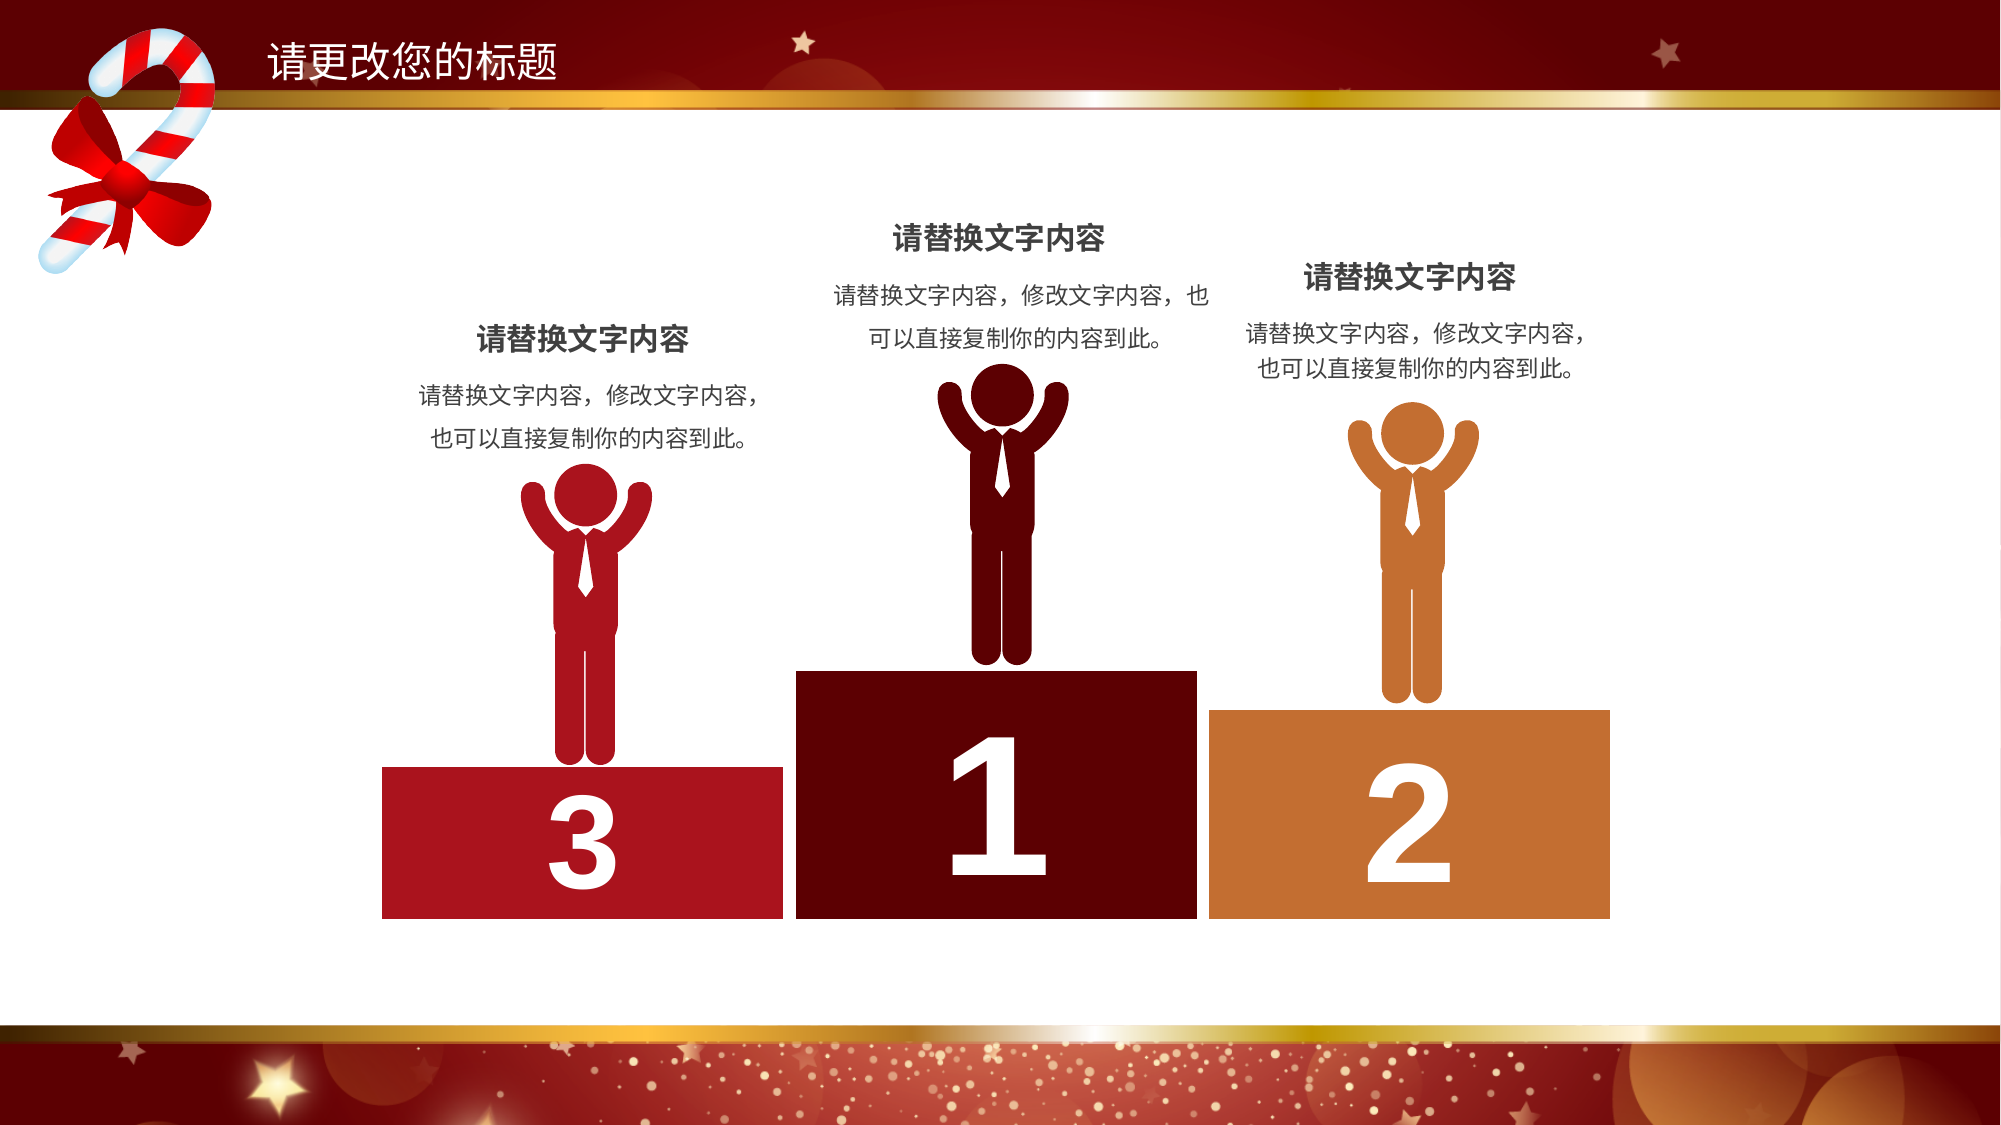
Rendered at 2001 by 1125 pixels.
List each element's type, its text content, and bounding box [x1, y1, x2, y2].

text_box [376, 319, 789, 925]
text_box 请更改您的标题 [251, 28, 729, 94]
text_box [1203, 257, 1617, 925]
picture [0, 0, 2001, 274]
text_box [789, 219, 1227, 925]
picture [0, 1026, 2001, 1125]
